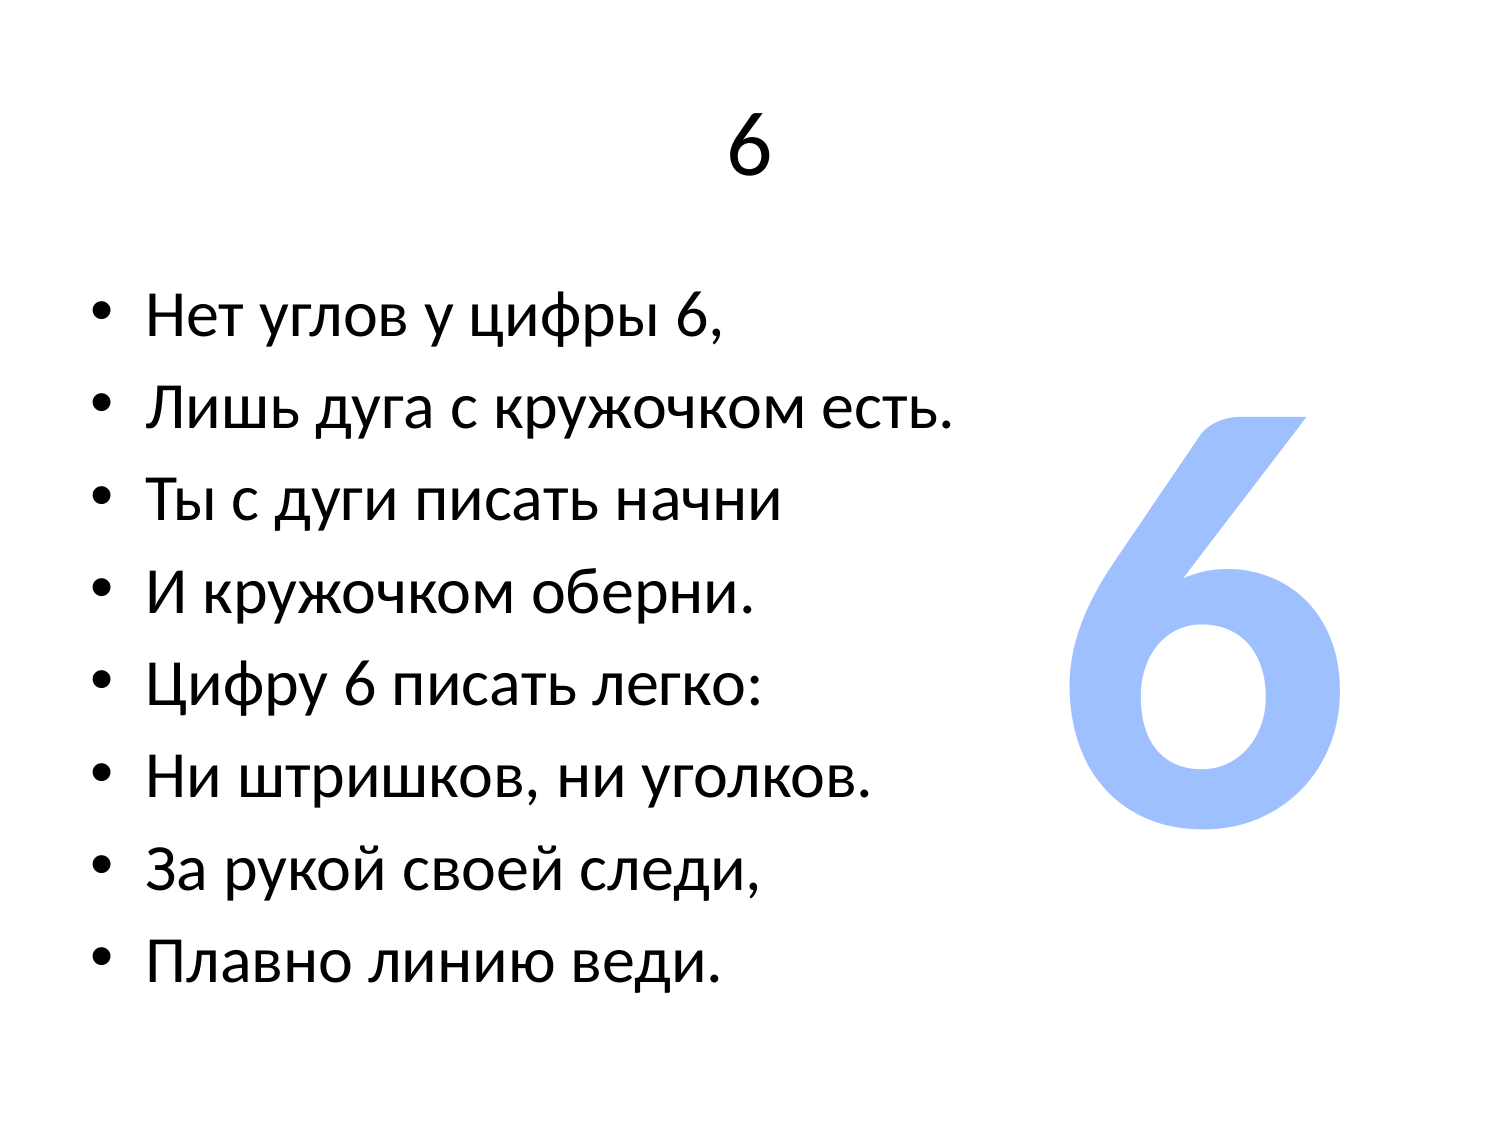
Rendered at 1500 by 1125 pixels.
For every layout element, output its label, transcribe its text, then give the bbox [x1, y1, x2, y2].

text_box 6 [1035, 219, 1369, 953]
title 6 [75, 45, 1425, 233]
list Нет углов у цифры 6, Лишь дуга с кружочком есть. Ты с дуги писать начни И кружочком оберни. Цифру 6 писать легко: Ни штришков, ни уголков. За рукой своей следи, Плавно линию веди. [75, 262, 1425, 1005]
